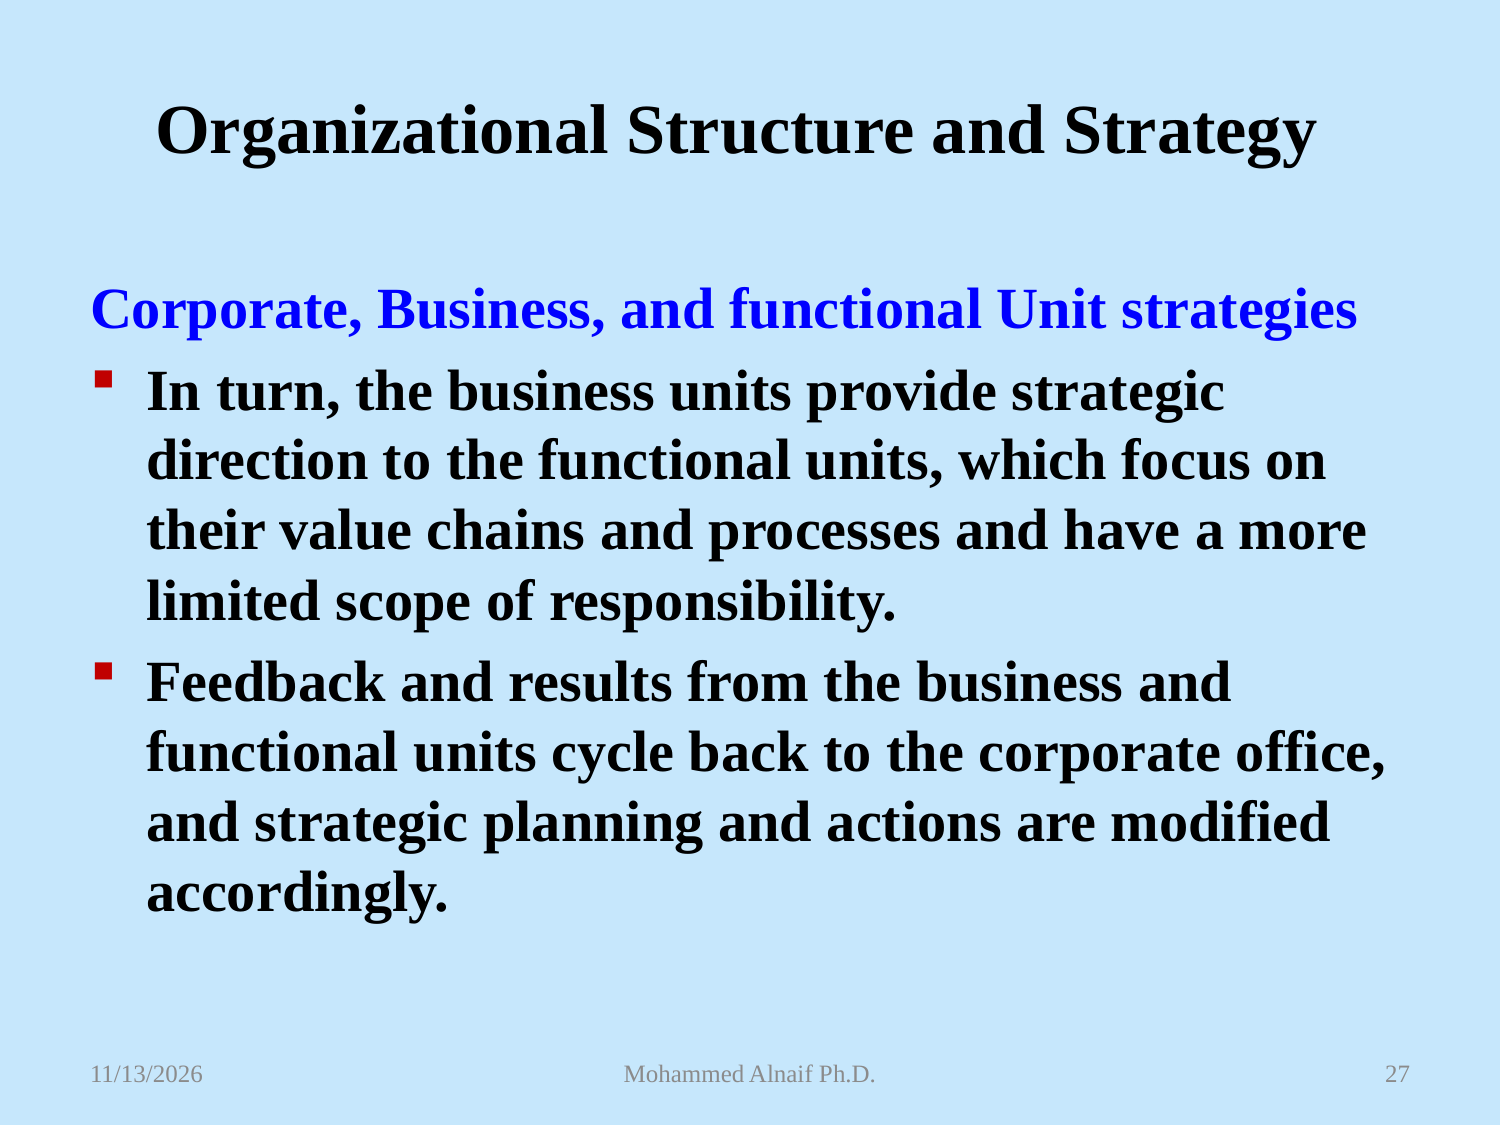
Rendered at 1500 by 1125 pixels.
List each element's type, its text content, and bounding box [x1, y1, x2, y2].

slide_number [75, 1042, 425, 1103]
subtitle Corporate, Business, and functional Unit strategies In turn, the business units provide strategic direction to the functional units, which focus on their value chains and processes and have a more limited scope of responsibility. Feedback and results from the business and functional units cycle back to the corporate office, and strategic planning and actions are modified accordingly. [75, 262, 1463, 1038]
slide_number 27 [1074, 1042, 1425, 1103]
title Organizational Structure and Strategy [99, 75, 1375, 175]
footer Mohammed Alnaif Ph.D. [512, 1042, 988, 1103]
